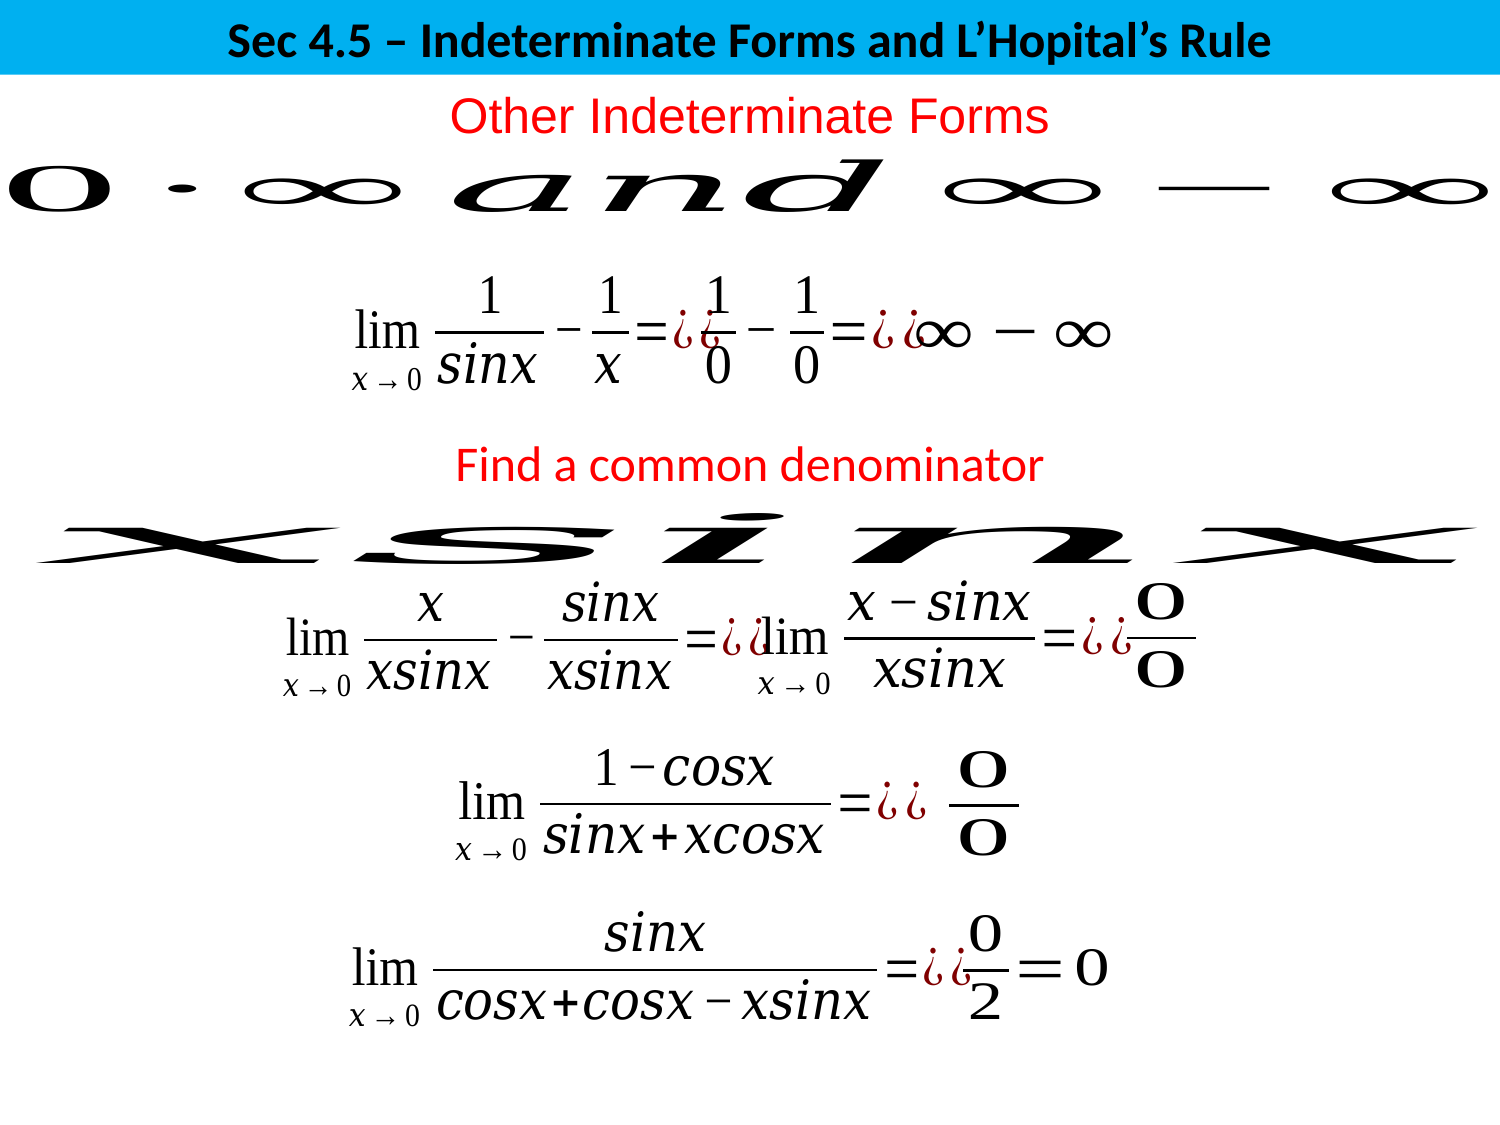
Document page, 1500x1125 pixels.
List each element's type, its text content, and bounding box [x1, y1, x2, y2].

text_box Sec 4.5 – Indeterminate Forms and L’Hopital’s Rule [0, 0, 1500, 75]
text_box Other Indeterminate Forms [0, 75, 1500, 151]
text_box Find a common denominator [0, 423, 1500, 499]
